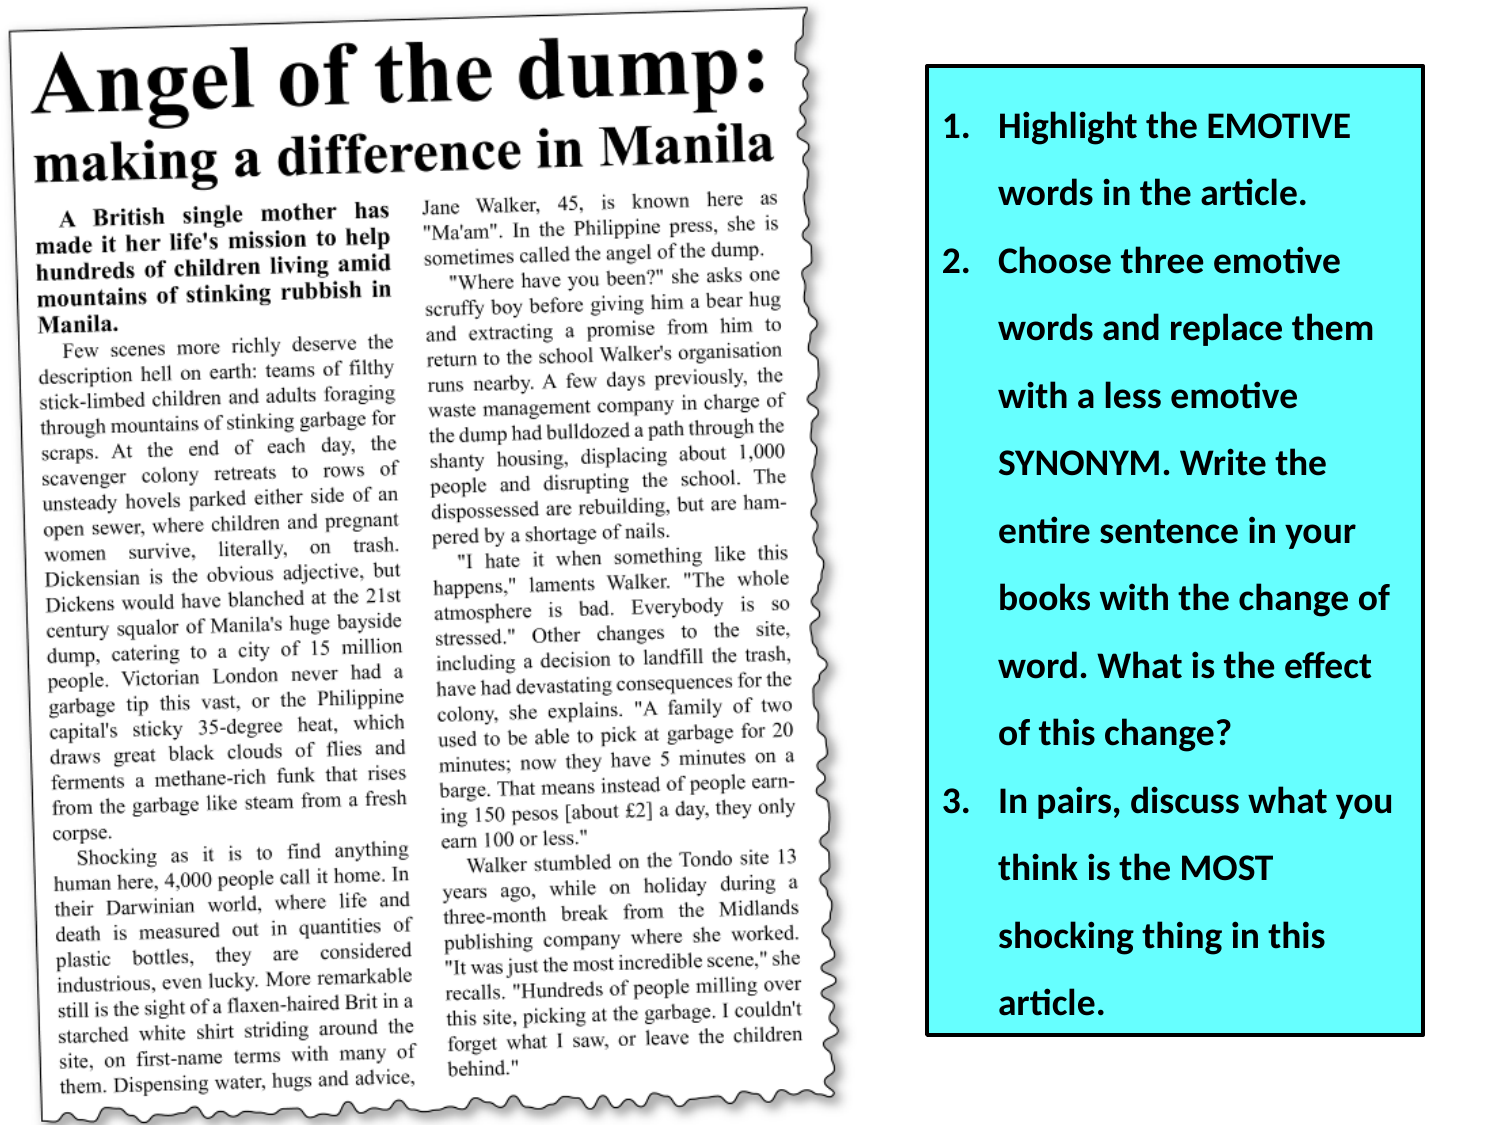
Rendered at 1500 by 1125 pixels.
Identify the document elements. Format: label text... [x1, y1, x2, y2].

picture [0, 0, 861, 1125]
text_box Highlight the EMOTIVE words in the article. Choose three emotive words and replace them with a less emotive SYNONYM. Write the entire sentence in your books with the change of word. What is the effect of this change? In pairs, discuss what you think is the MOST shocking thing in this article. [925, 64, 1425, 1037]
